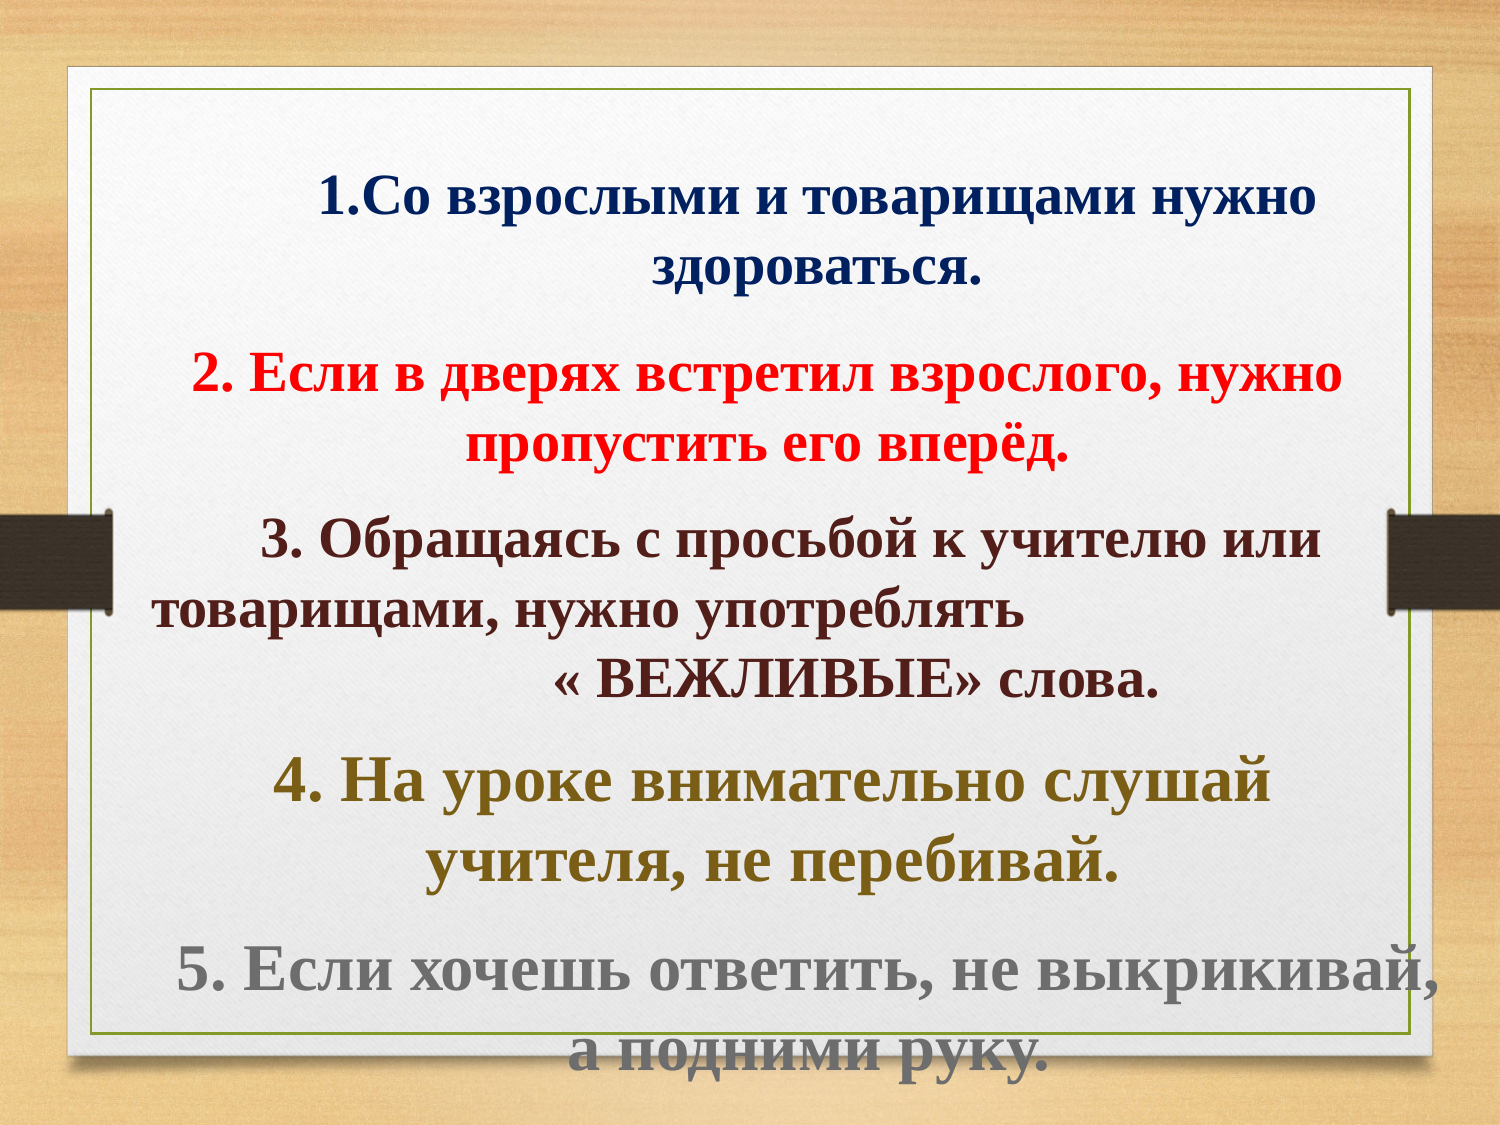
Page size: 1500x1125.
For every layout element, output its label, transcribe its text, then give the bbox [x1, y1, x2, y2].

text_box 3. Обращаясь с просьбой к учителю или товарищами, нужно употреблять « ВЕЖЛИВЫЕ» слова. [135, 491, 1447, 717]
text_box 5. Если хочешь ответить, не выкрикивай, а подними руку. [159, 916, 1459, 1092]
text_box 4. На уроке внимательно слушай учителя, не перебивай. [206, 727, 1341, 903]
picture [92, 90, 1408, 326]
picture [0, 0, 1500, 1125]
text_box 1.Со взрослыми и товарищами нужно здороваться. [135, 148, 1500, 304]
text_box 2. Если в дверях встретил взрослого, нужно пропустить его вперёд. [88, 326, 1447, 481]
